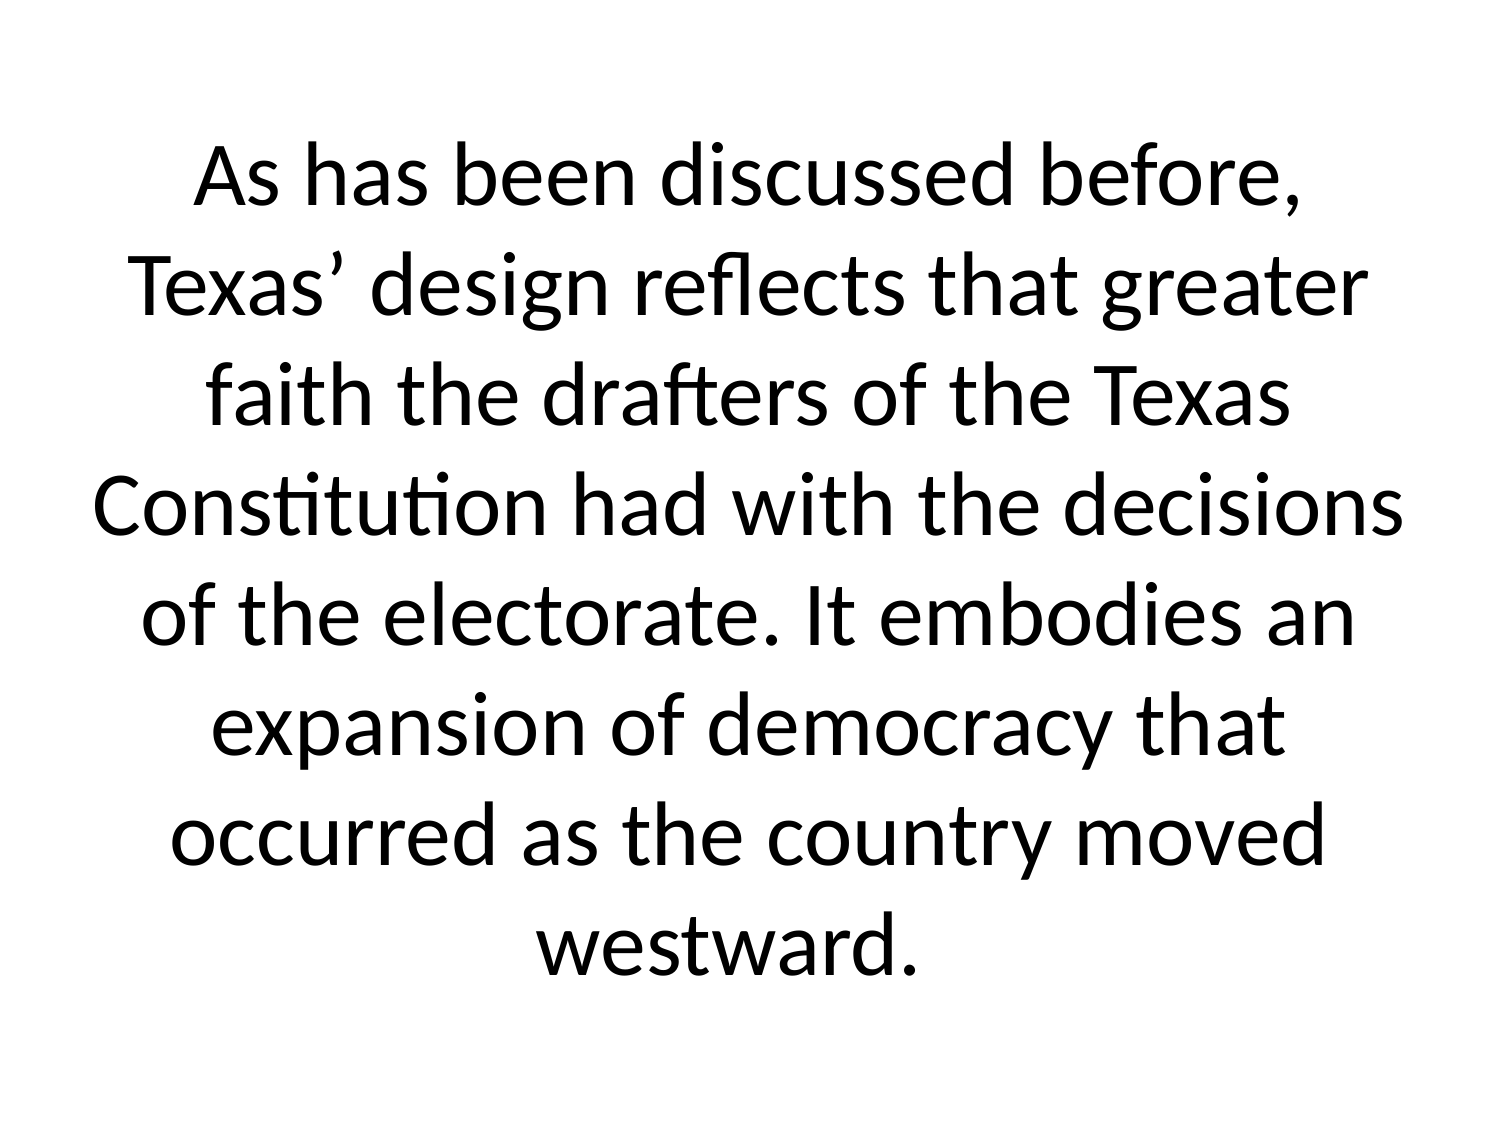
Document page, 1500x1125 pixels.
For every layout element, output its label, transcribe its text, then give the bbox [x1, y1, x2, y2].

title As has been discussed before, Texas’ design reflects that greater faith the drafters of the Texas Constitution had with the decisions of the electorate. It embodies an expansion of democracy that occurred as the country moved westward. [74, 44, 1426, 1063]
